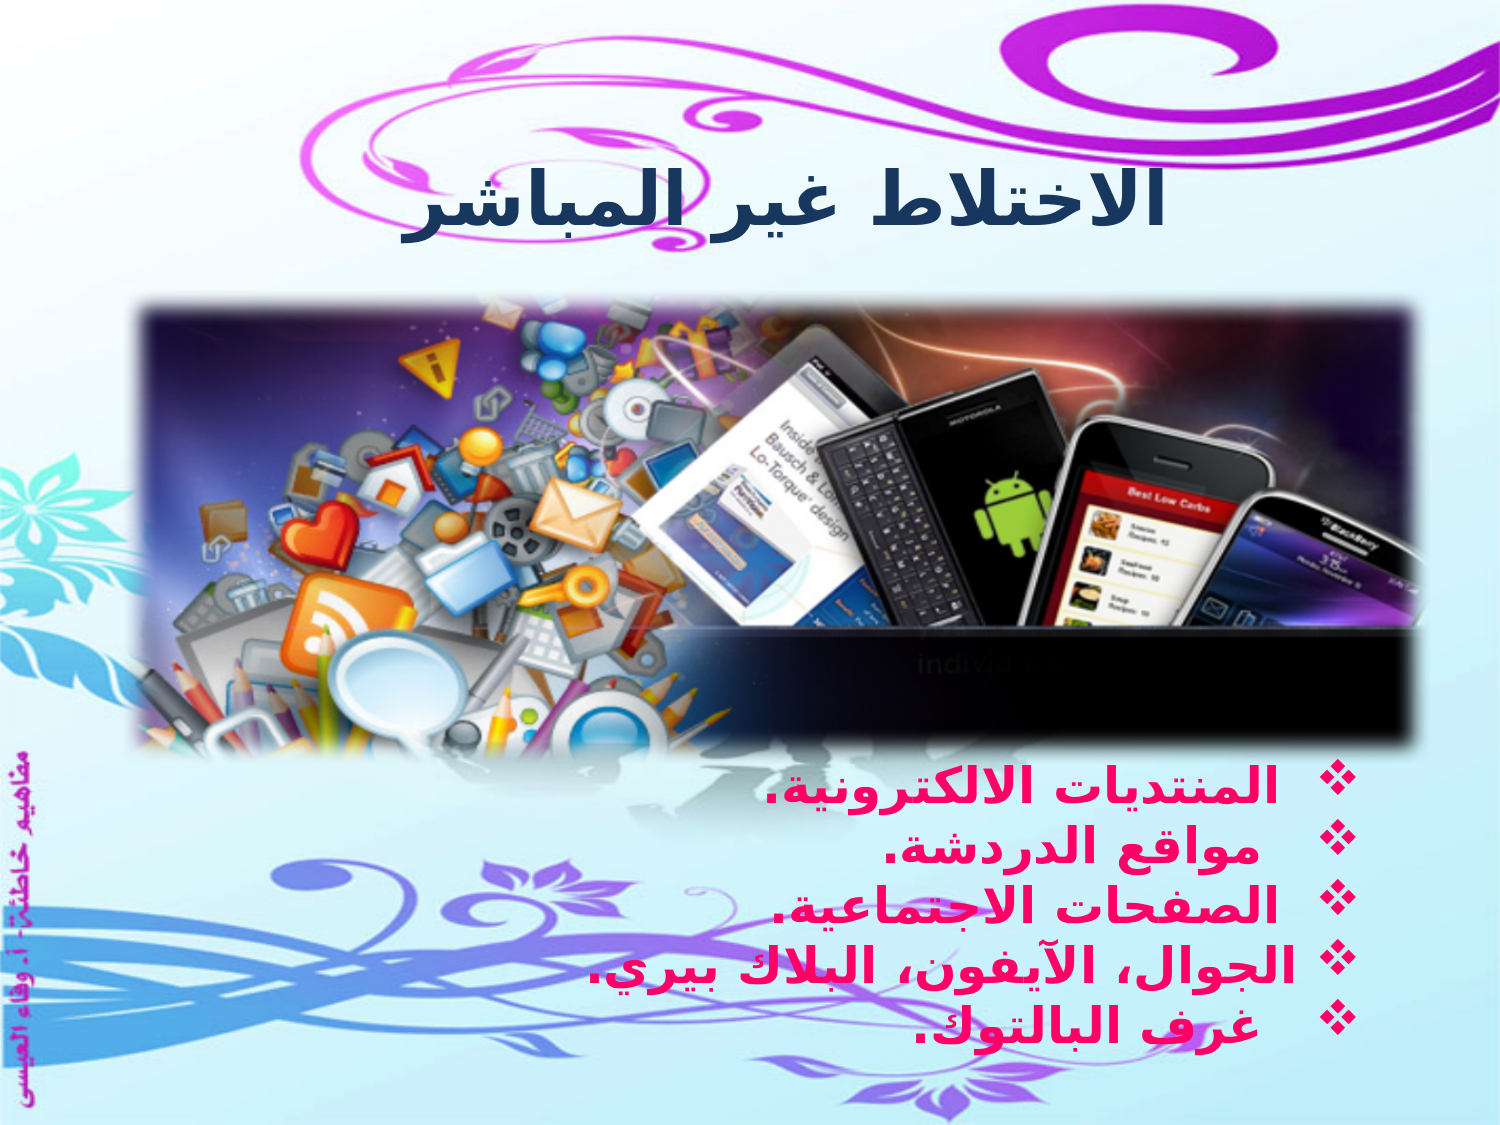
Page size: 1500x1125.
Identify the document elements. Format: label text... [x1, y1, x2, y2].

picture [0, 0, 1500, 1125]
text_box المنتديات الالكترونية. مواقع الدردشة. الصفحات الاجتماعية. الجوال، الآيفون، البلاك بيري. غرف البالتوك. [159, 772, 1376, 1121]
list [123, 290, 1430, 764]
title الاختلاط غير المباشر [111, 101, 1463, 290]
